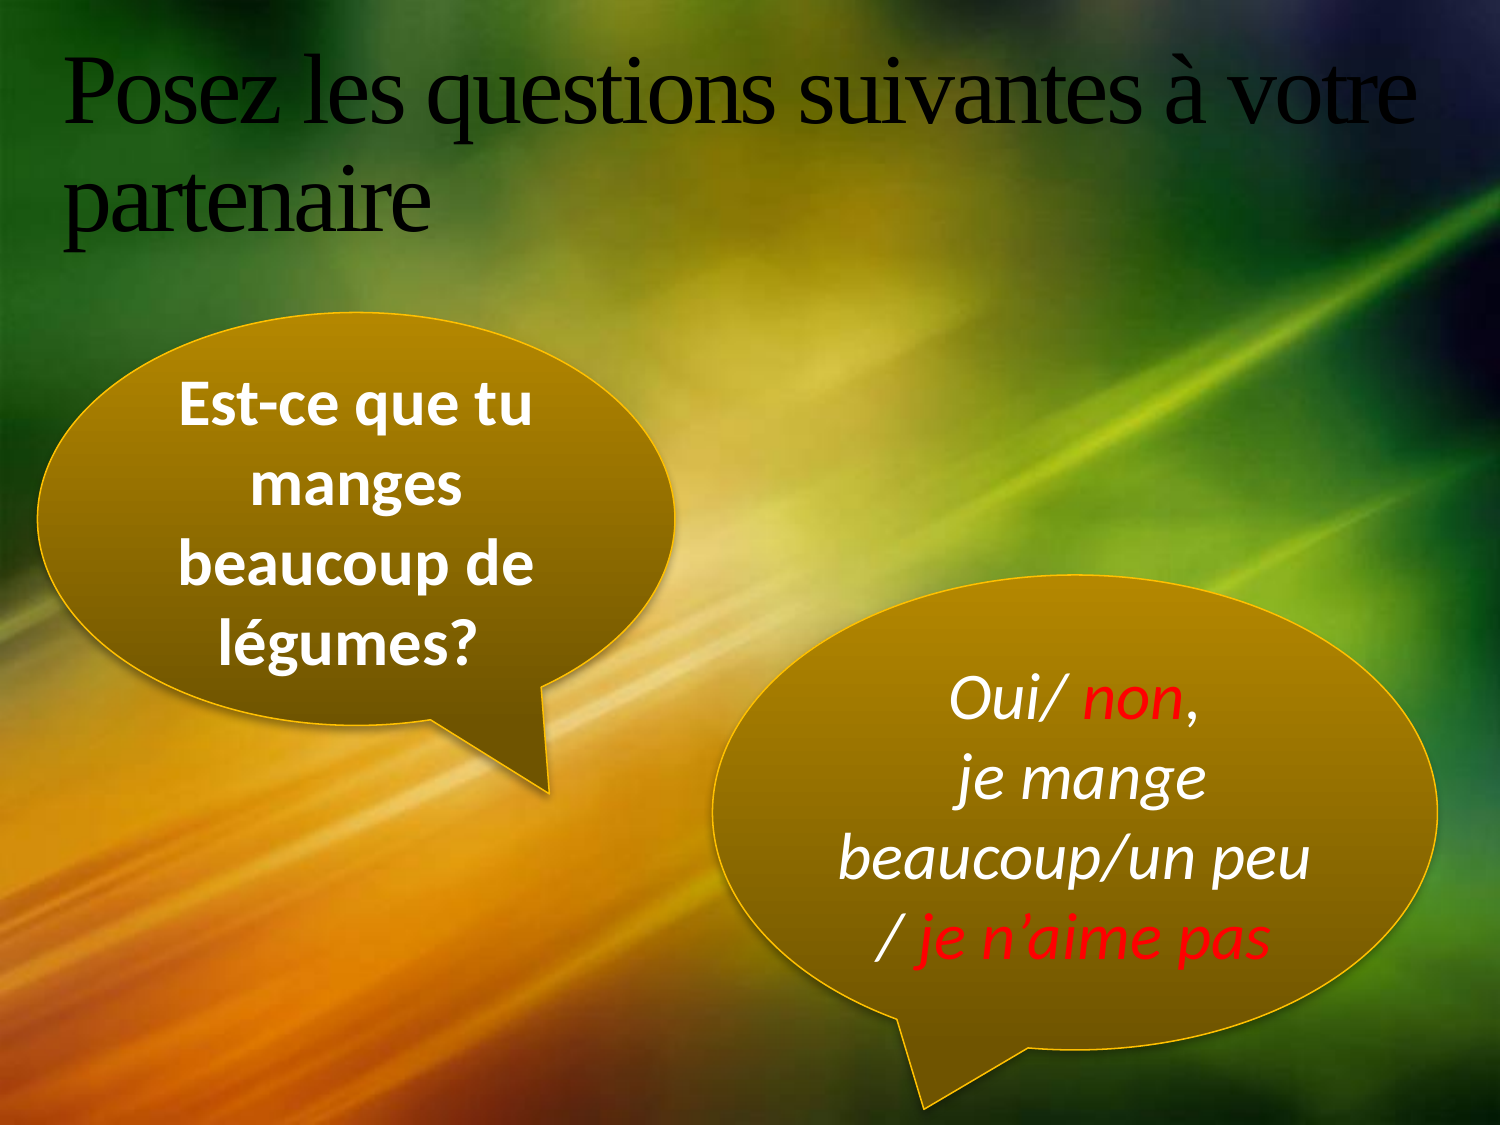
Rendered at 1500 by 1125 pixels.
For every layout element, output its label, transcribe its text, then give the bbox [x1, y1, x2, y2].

title Posez les questions suivantes à votre partenaire [62, 37, 1438, 256]
picture [0, 0, 1500, 1125]
text_box Est-ce que tu manges beaucoup de légumes? [36, 311, 676, 795]
text_box Oui/ non, je mange beaucoup/un peu / je n’aime pas [711, 574, 1439, 1111]
